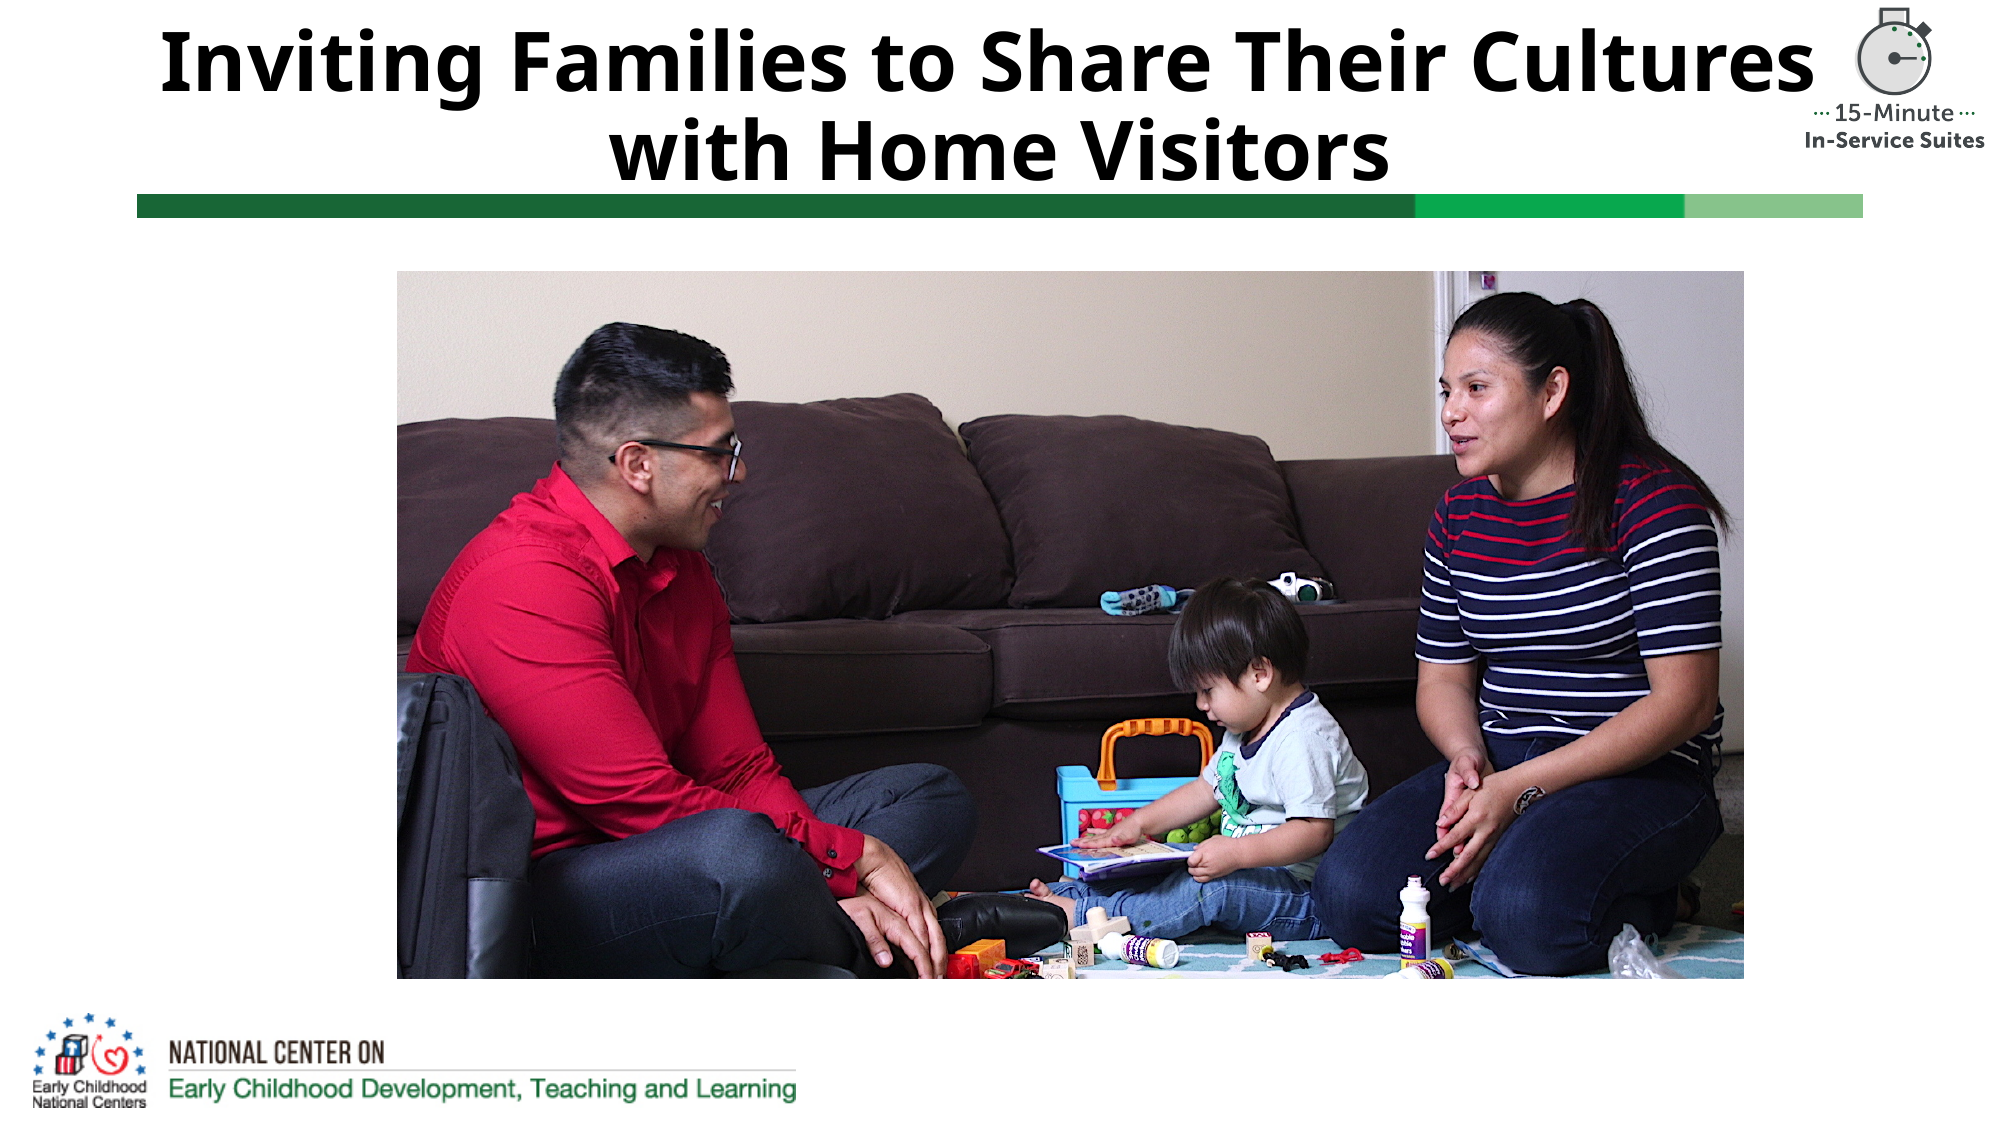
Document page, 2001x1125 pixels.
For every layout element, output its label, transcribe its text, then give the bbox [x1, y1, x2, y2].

picture [1863, 0, 1999, 161]
picture [397, 271, 1744, 979]
picture [33, 1013, 796, 1108]
title Inviting Families to Share Their Cultures with Home Visitors [137, 0, 1863, 218]
